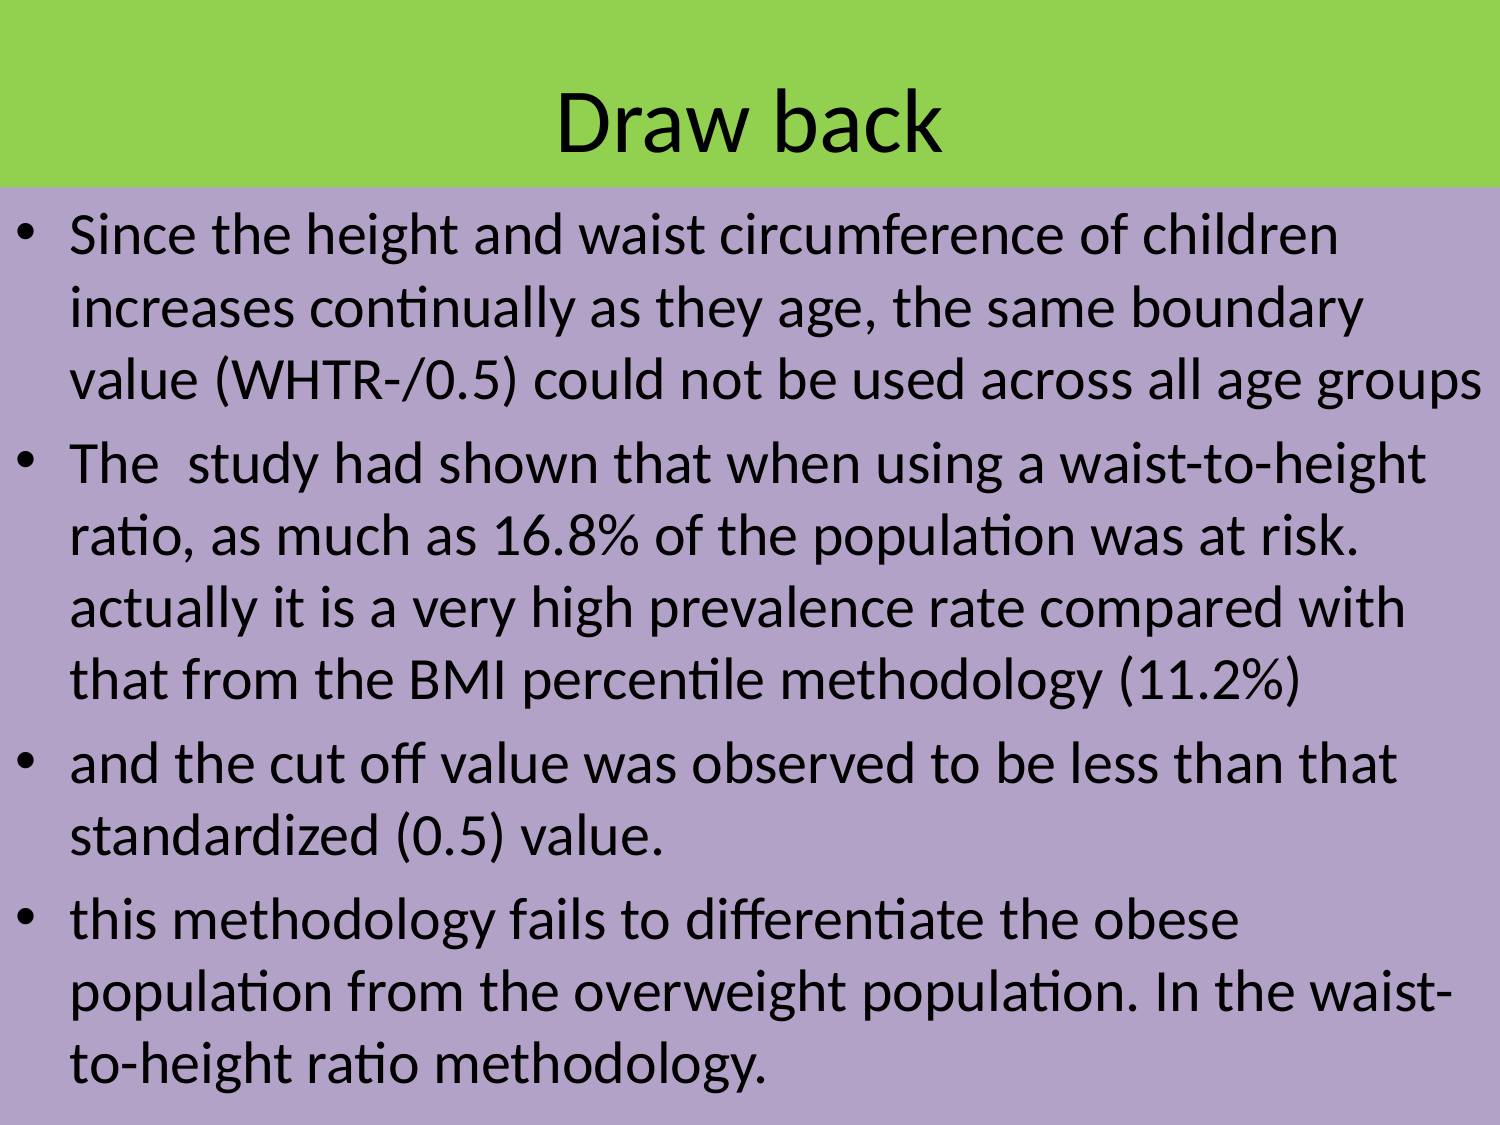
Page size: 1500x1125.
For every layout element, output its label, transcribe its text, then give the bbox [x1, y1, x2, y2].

title Draw back [0, 0, 1500, 187]
list Since the height and waist circumference of children increases continually as they age, the same boundary value (WHTR-/0.5) could not be used across all age groups The study had shown that when using a waist-to-height ratio, as much as 16.8% of the population was at risk. actually it is a very high prevalence rate compared with that from the BMI percentile methodology (11.2%) and the cut off value was observed to be less than that standardized (0.5) value. this methodology fails to differentiate the obese population from the overweight population. In the waist-to-height ratio methodology. [0, 187, 1500, 1125]
